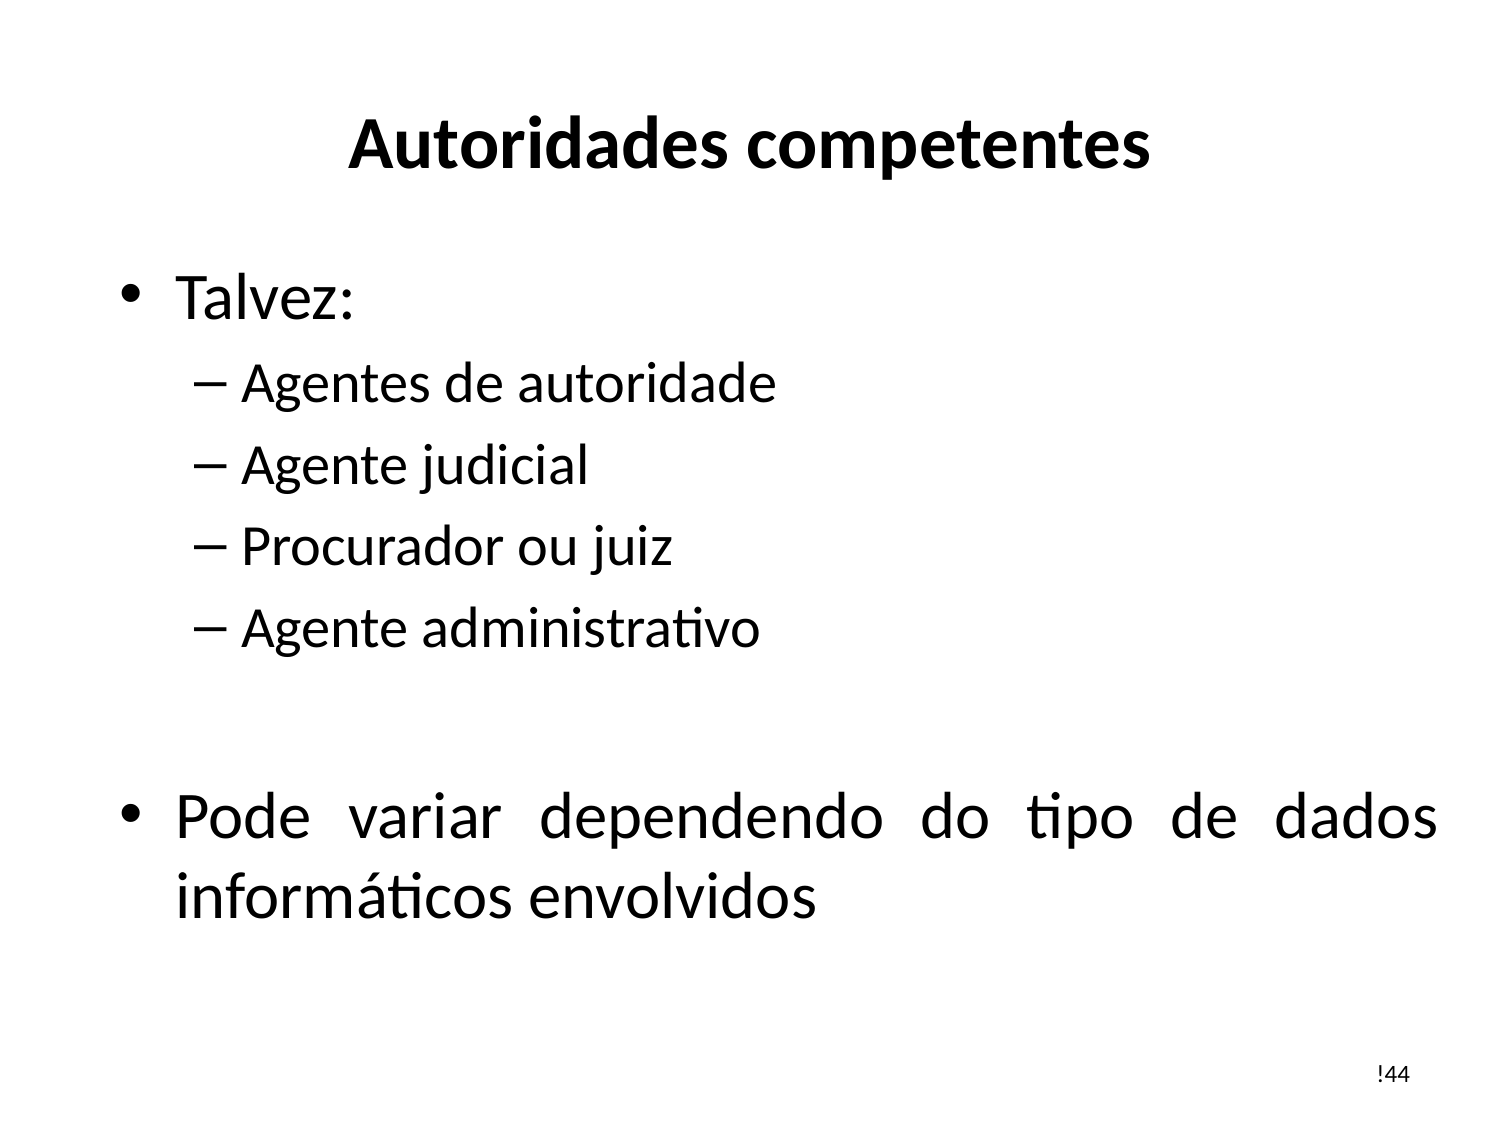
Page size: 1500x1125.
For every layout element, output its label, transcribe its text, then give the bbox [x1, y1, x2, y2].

list Talvez: Agentes de autoridade Agente judicial Procurador ou juiz Agente administrativo Pode variar dependendo do tipo de dados informáticos envolvidos [103, 244, 1455, 988]
slide_number !44 [1074, 1042, 1425, 1103]
title Autoridades competentes [74, 44, 1426, 233]
